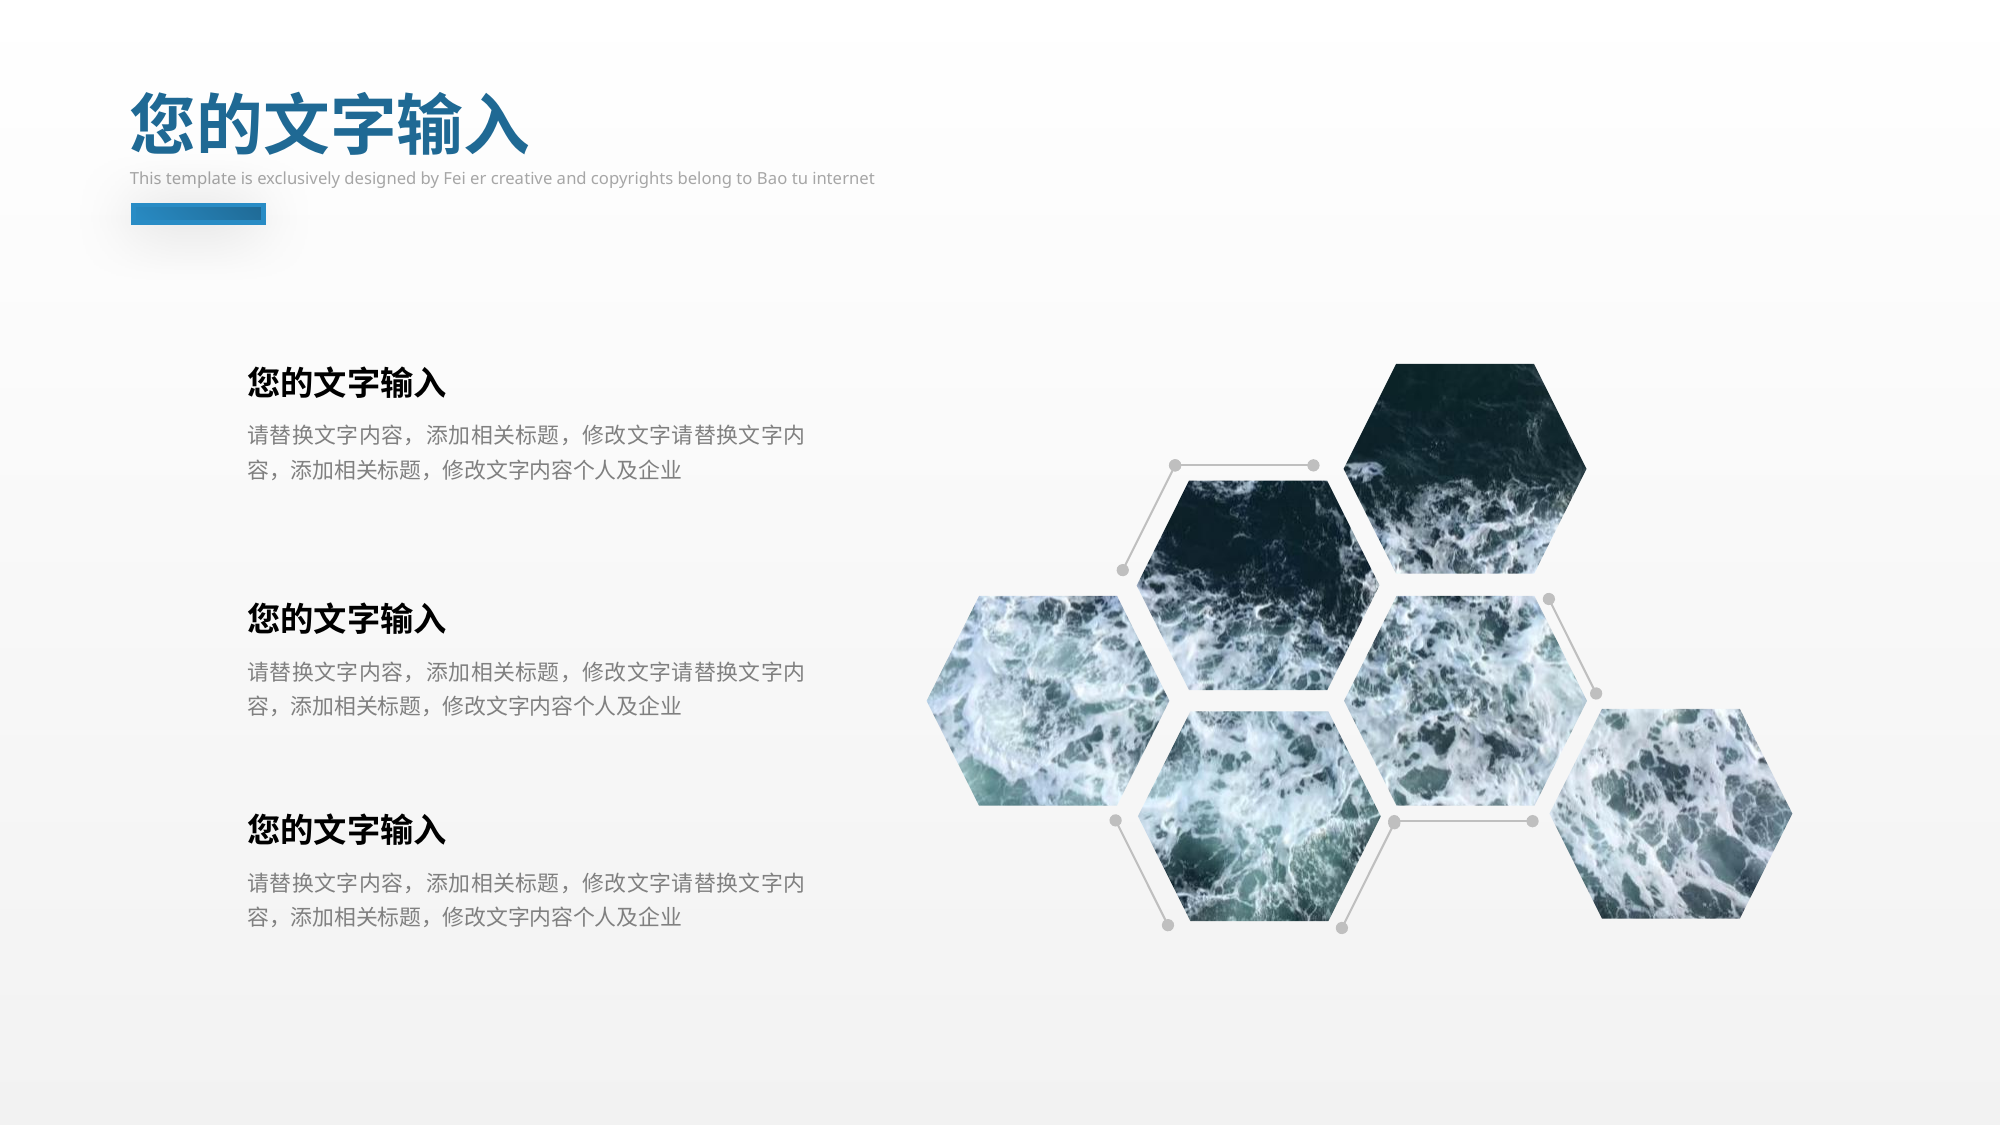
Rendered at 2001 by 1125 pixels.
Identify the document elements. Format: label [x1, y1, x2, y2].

text_box [232, 354, 821, 491]
text_box [232, 590, 821, 728]
text_box [115, 75, 998, 223]
text_box [232, 801, 821, 939]
picture [926, 363, 1793, 922]
text_box [1115, 922, 1597, 928]
